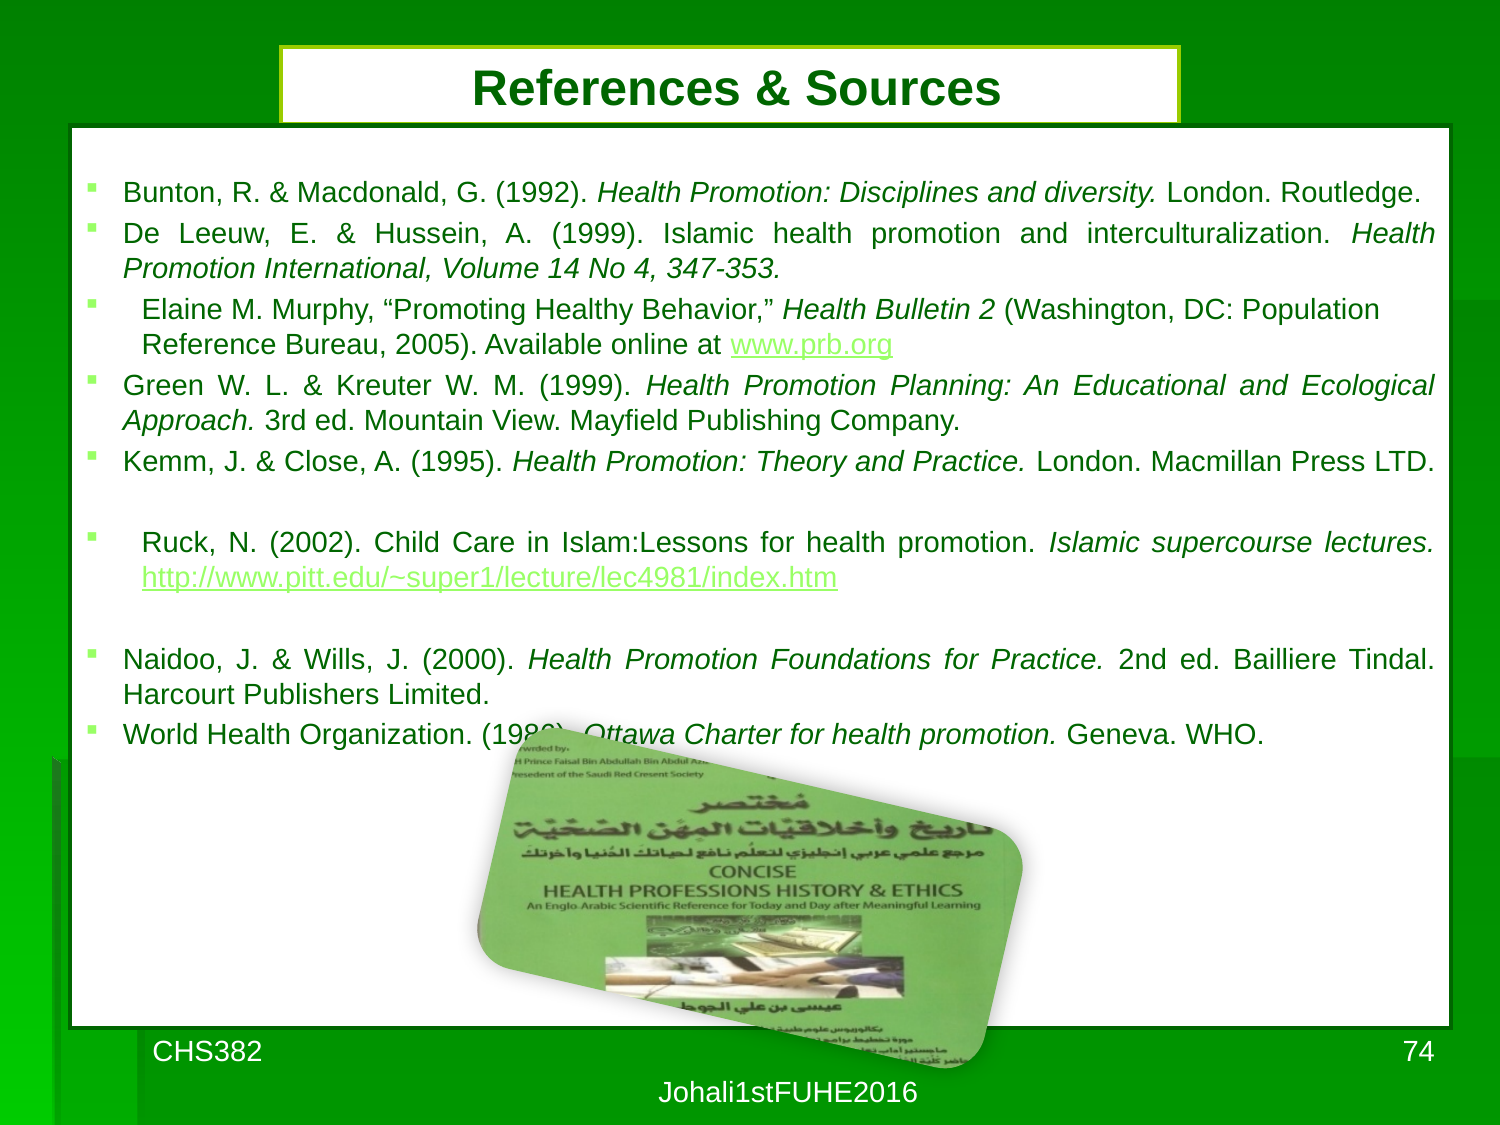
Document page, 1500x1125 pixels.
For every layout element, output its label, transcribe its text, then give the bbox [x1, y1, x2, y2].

footer Johali1stFUHE2016 [550, 1065, 1026, 1125]
slide_number 74 [1137, 1024, 1451, 1103]
slide_number CHS382 [137, 1024, 450, 1103]
list Bunton, R. & Macdonald, G. (1992). Health Promotion: Disciplines and diversity. London. Routledge. De Leeuw, E. & Hussein, A. (1999). Islamic health promotion and interculturalization. Health Promotion International, Volume 14 No 4, 347-353. Elaine M. Murphy, “Promoting Healthy Behavior,” Health Bulletin 2 (Washington, DC: Population Reference Bureau, 2005). Available online at www.prb.org Green W. L. & Kreuter W. M. (1999). Health Promotion Planning: An Educational and Ecological Approach. 3rd ed. Mountain View. Mayfield Publishing Company. Kemm, J. & Close, A. (1995). Health Promotion: Theory and Practice. London. Macmillan Press LTD. Ruck, N. (2002). Child Care in Islam:Lessons for health promotion. Islamic supercourse lectures. http://www.pitt.edu/~super1/lecture/lec4981/index.htm Naidoo, J. & Wills, J. (2000). Health Promotion Foundations for Practice. 2nd ed. Bailliere Tindal. Harcourt Publishers Limited. World Health Organization. (1986). Ottawa Charter for health promotion. Geneva. WHO. [68, 123, 1453, 1030]
picture [477, 727, 1023, 1069]
title References & Sources [279, 45, 1181, 123]
